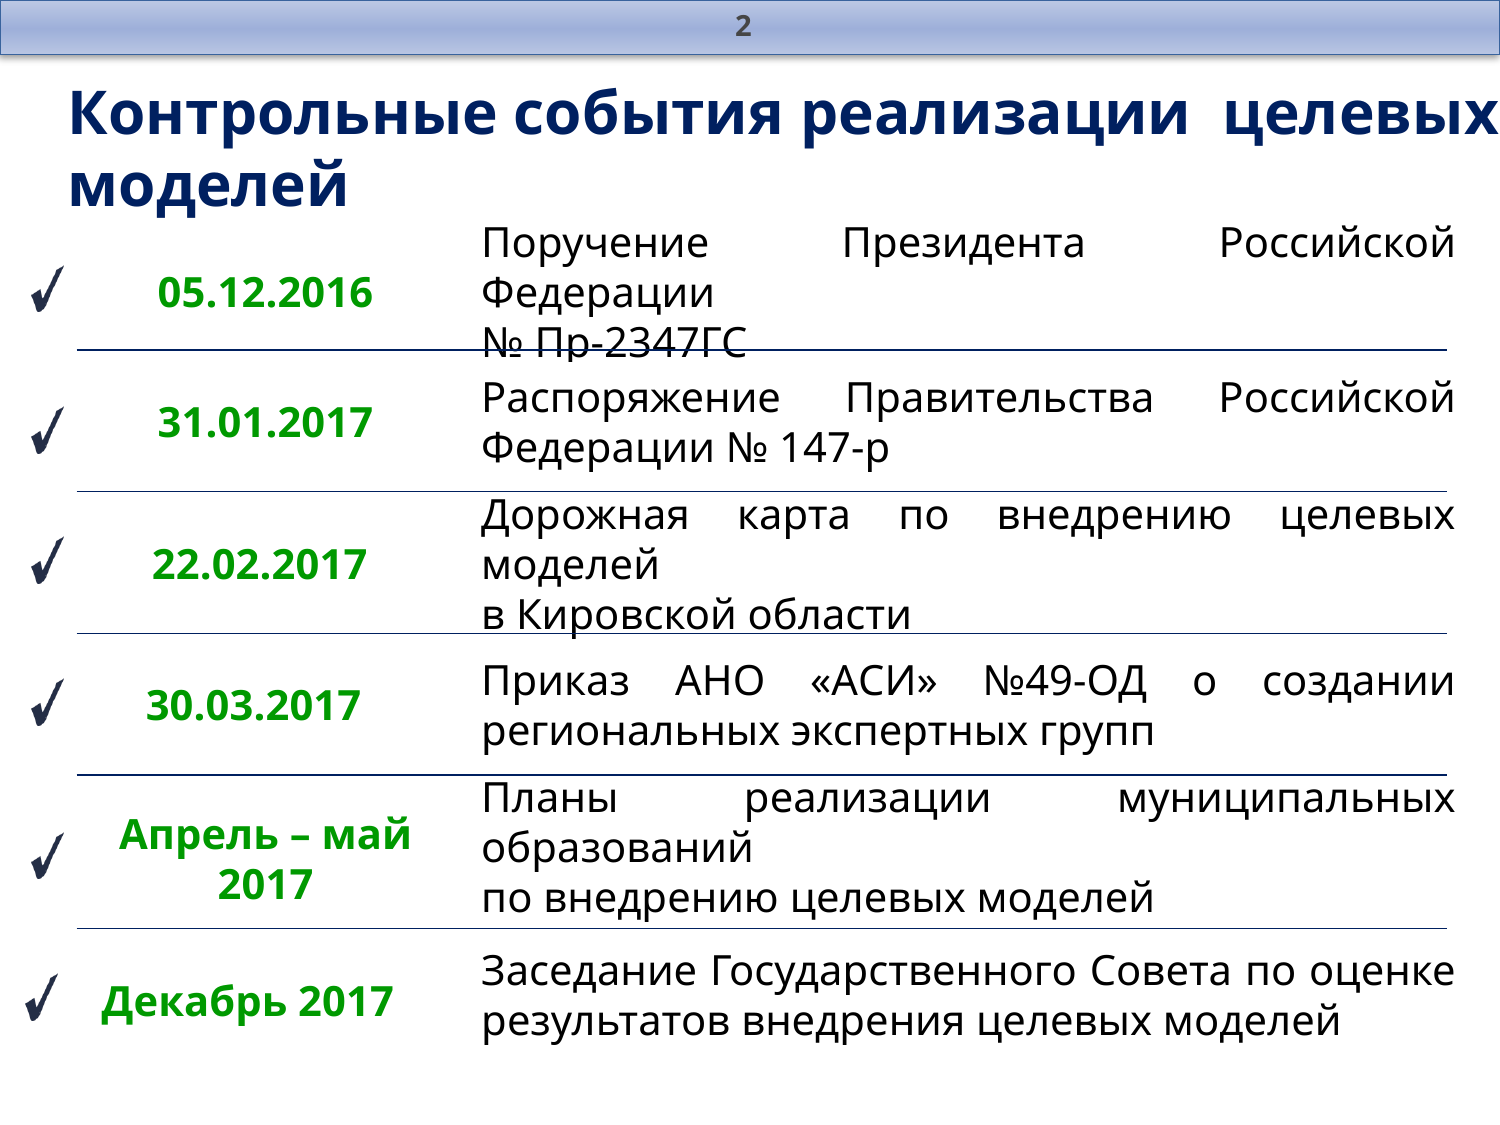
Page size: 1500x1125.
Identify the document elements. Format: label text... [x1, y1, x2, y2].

text_box Приказ АНО «АСИ» №49-ОД о создании региональных экспертных групп [465, 644, 1472, 765]
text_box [22, 255, 71, 315]
text_box 30.03.2017 [63, 644, 444, 765]
text_box Распоряжение Правительства Российской Федерации № 147-р [465, 360, 1472, 481]
text_box 22.02.2017 [63, 502, 456, 623]
text_box Заседание Государственного Совета по оценке результатов внедрения целевых моделей [465, 939, 1472, 1048]
text_box 31.01.2017 [52, 360, 465, 481]
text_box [22, 668, 71, 729]
text_box Дорожная карта по внедрению целевых моделей в Кировской области [465, 502, 1472, 623]
text_box 2 [720, 0, 774, 43]
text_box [22, 396, 71, 457]
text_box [17, 963, 66, 1024]
text_box Поручение Президента Российской Федерации № Пр-2347ГС [465, 230, 1472, 351]
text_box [22, 526, 71, 587]
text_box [22, 822, 71, 882]
text_box Апрель – май 2017 [63, 797, 468, 918]
text_box [0, 0, 1500, 55]
text_box Декабрь 2017 [63, 939, 433, 1060]
text_box Контрольные события реализации целевых моделей [53, 66, 1500, 138]
text_box Планы реализации муниципальных образований по внедрению целевых моделей [465, 785, 1472, 907]
text_box 05.12.2016 [52, 230, 465, 351]
